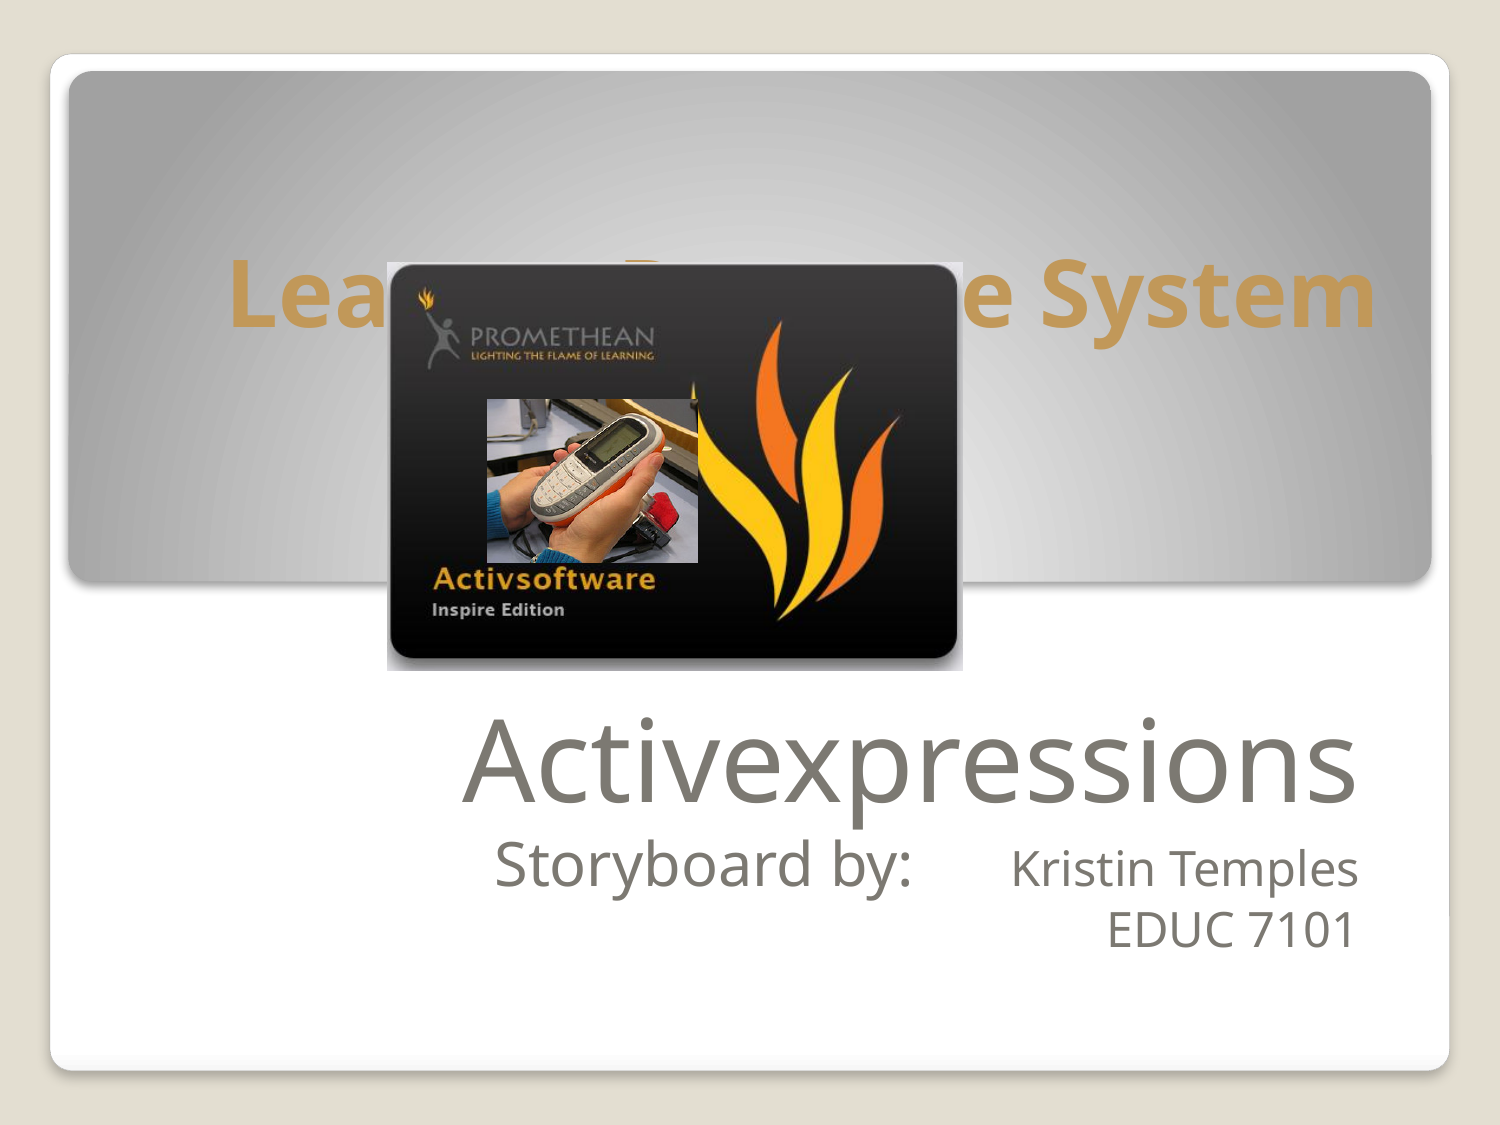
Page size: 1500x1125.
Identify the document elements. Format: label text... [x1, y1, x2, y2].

subtitle Activexpressions Storyboard by: Kristin Temples EDUC 7101 [149, 687, 1376, 976]
title Learner Reponse System [62, 112, 1388, 354]
picture [387, 262, 963, 671]
